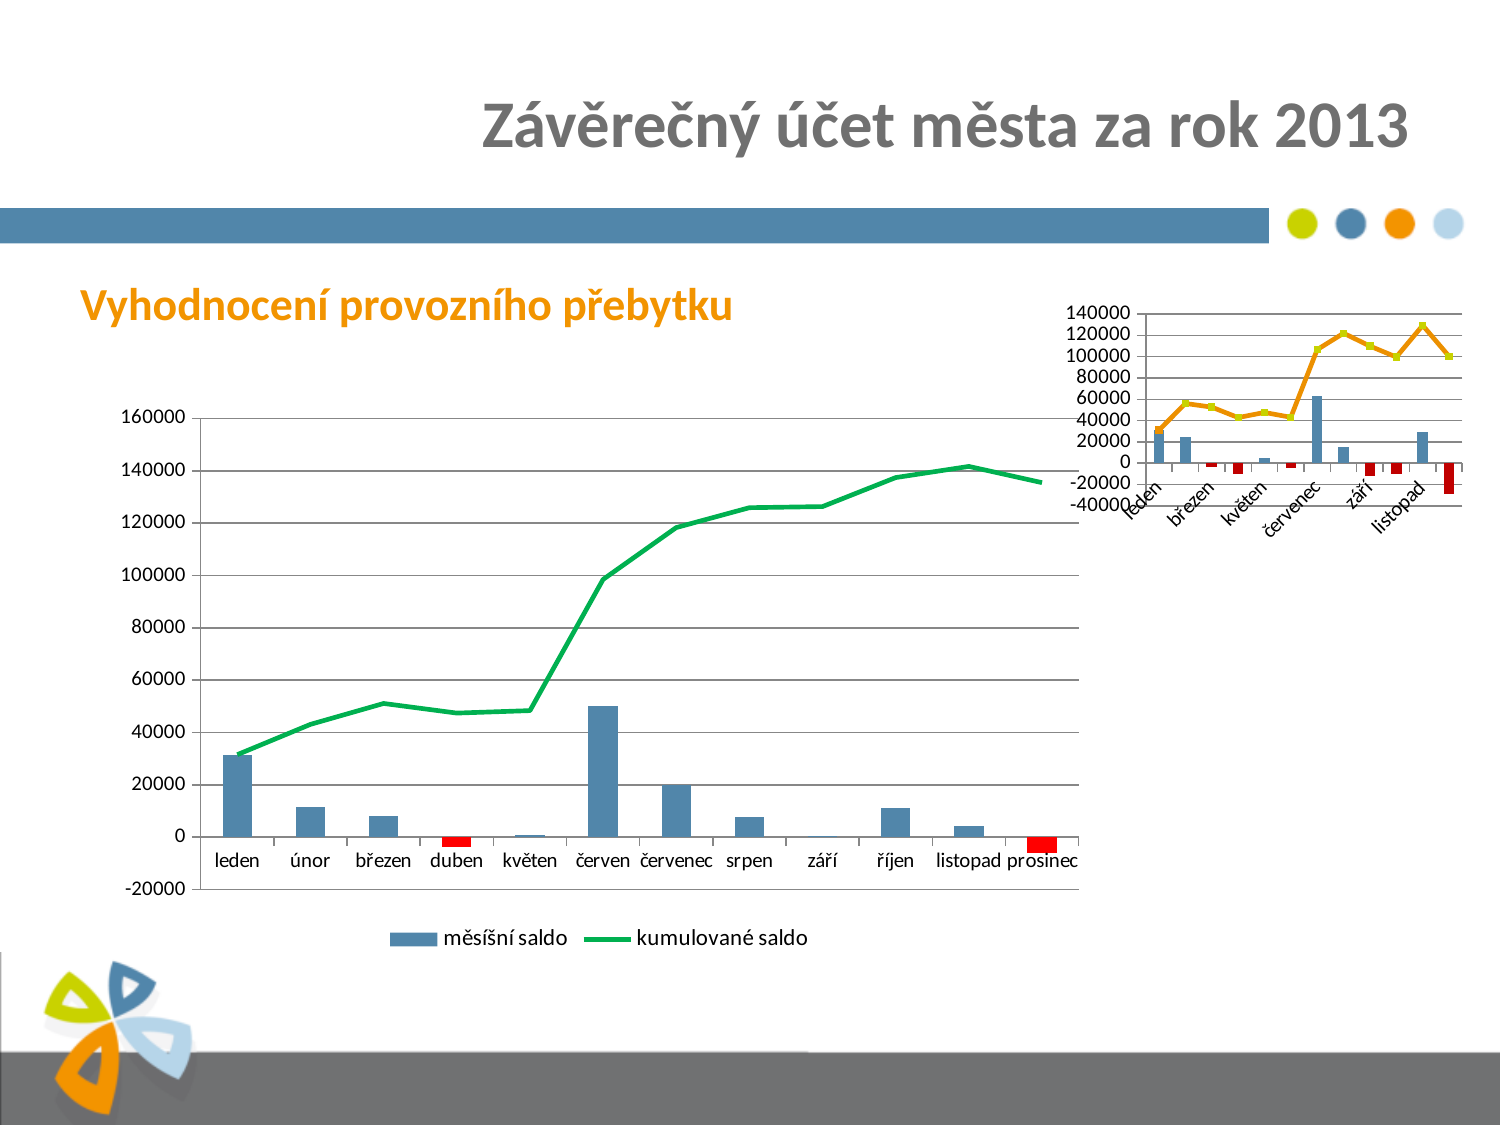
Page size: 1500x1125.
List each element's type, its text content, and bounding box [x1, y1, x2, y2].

title Závěrečný účet města za rok 2013 [75, 45, 1425, 197]
picture [1269, 196, 1483, 256]
chart [100, 302, 1471, 958]
picture [0, 952, 1500, 1125]
list Vyhodnocení provozního přebytku [64, 267, 1447, 350]
